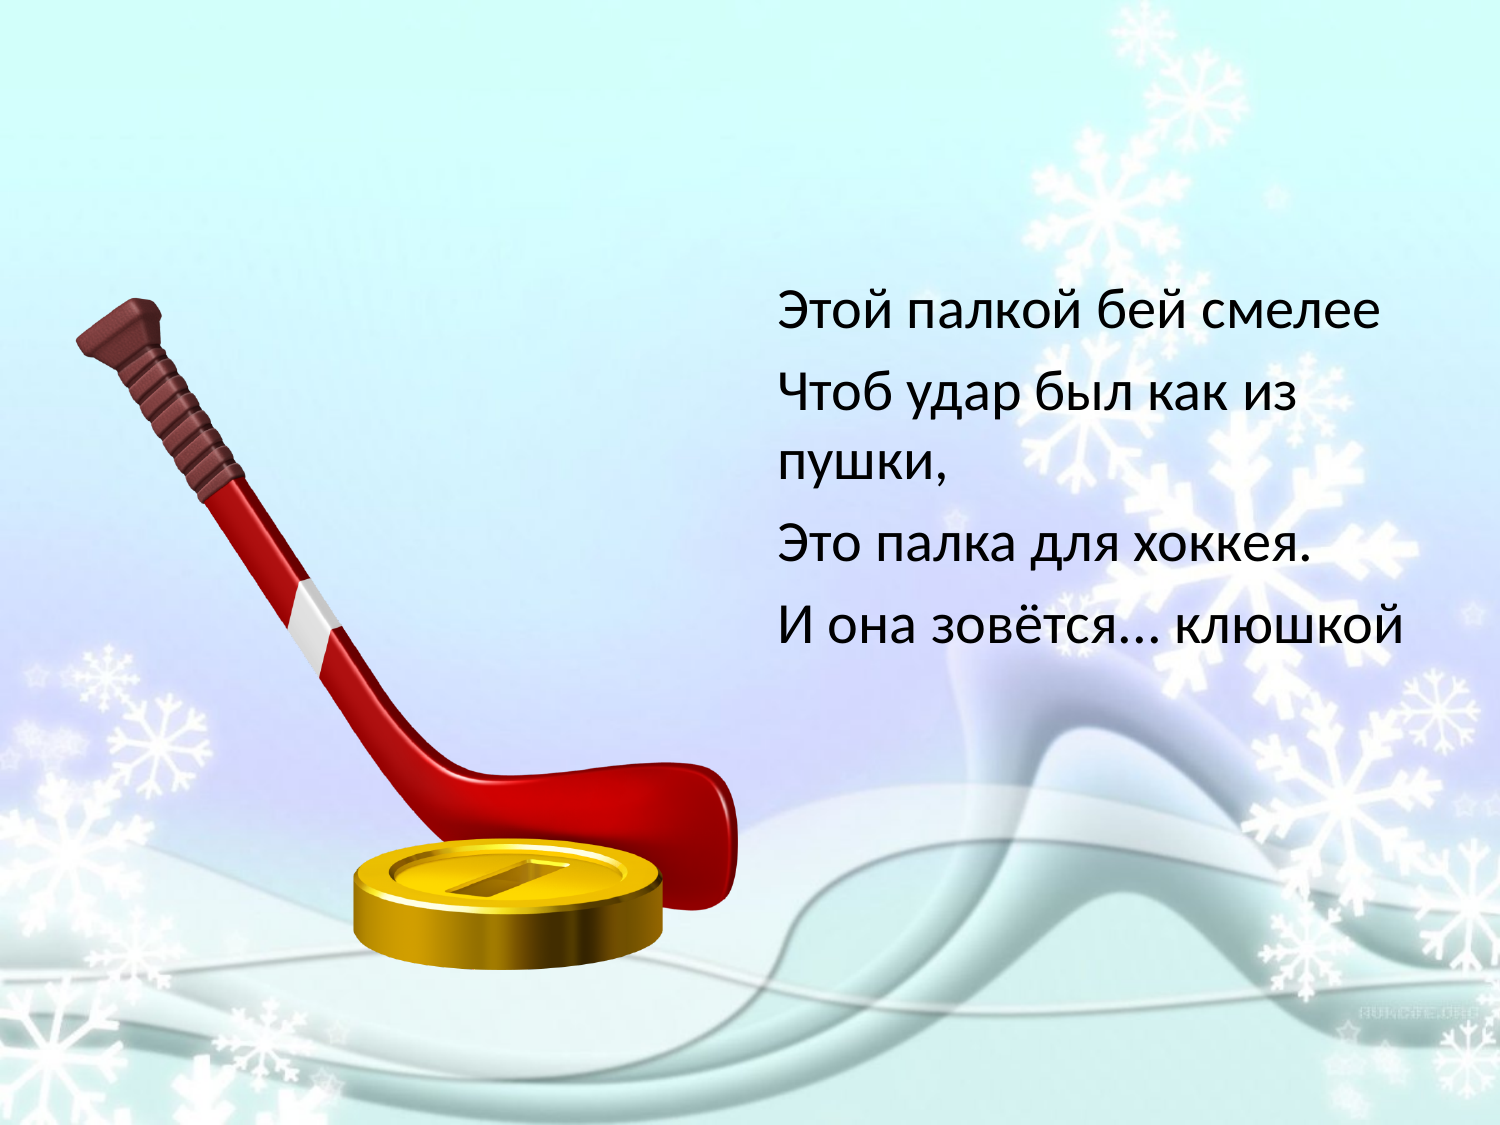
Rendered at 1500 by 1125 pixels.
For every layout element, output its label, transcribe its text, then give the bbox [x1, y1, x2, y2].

picture [0, 0, 1500, 1125]
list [74, 297, 738, 970]
list Этой палкой бей смелее Чтоб удар был как из пушки, Это палка для хоккея. И она зовётся... клюшкой [762, 262, 1425, 1005]
